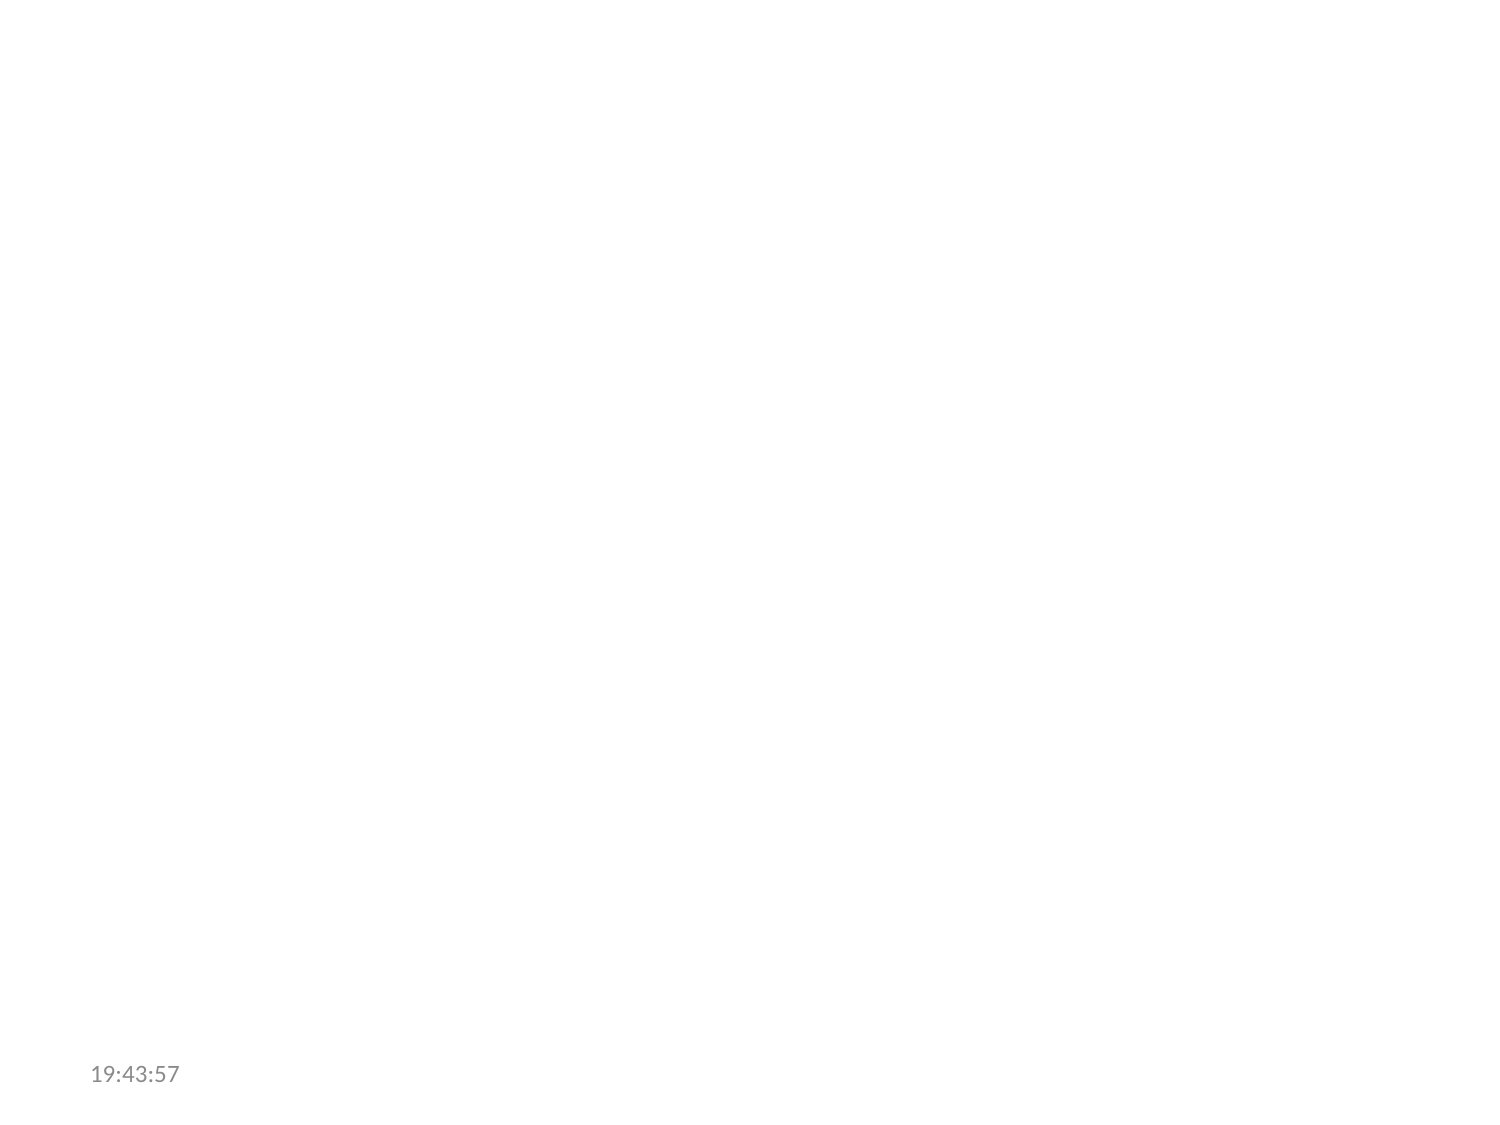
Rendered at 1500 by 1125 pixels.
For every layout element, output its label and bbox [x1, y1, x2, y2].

slide_number [75, 1042, 425, 1103]
